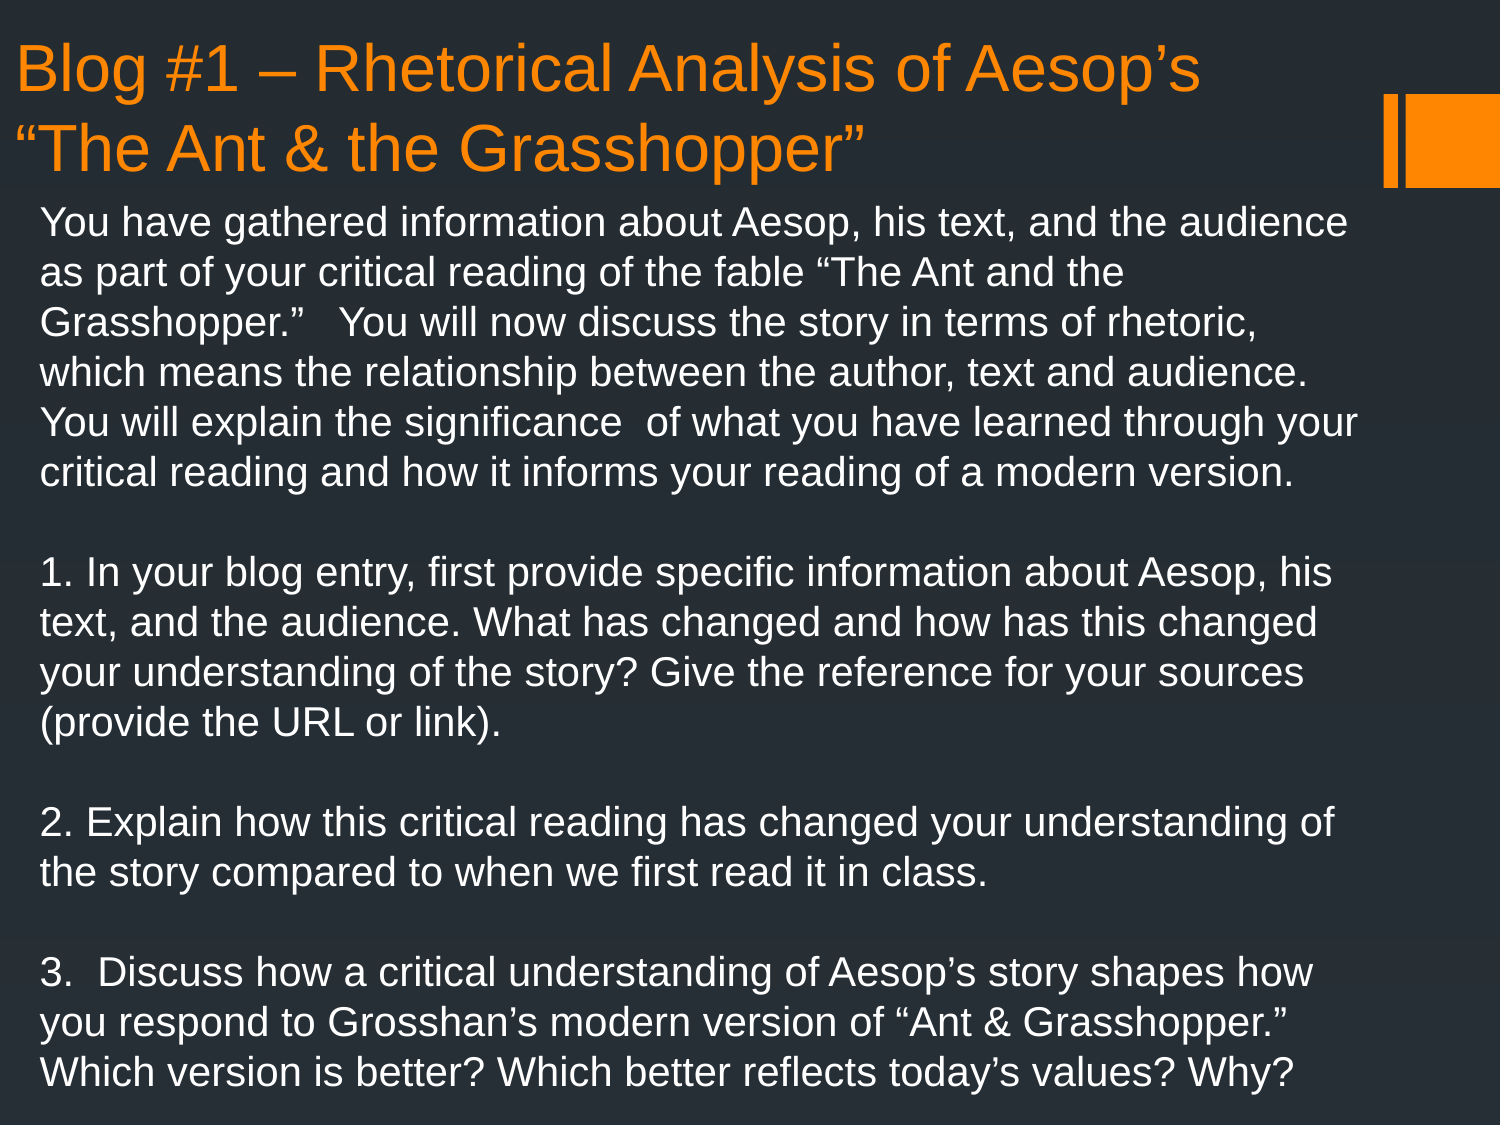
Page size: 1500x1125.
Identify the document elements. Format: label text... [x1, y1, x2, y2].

title Blog #1 – Rhetorical Analysis of Aesop’s “The Ant & the Grasshopper” [0, 0, 1338, 193]
text_box You have gathered information about Aesop, his text, and the audience as part of your critical reading of the fable “The Ant and the Grasshopper.” You will now discuss the story in terms of rhetoric, which means the relationship between the author, text and audience. You will explain the significance of what you have learned through your critical reading and how it informs your reading of a modern version. 1. In your blog entry, first provide specific information about Aesop, his text, and the audience. What has changed and how has this changed your understanding of the story? Give the reference for your sources (provide the URL or link). 2. Explain how this critical reading has changed your understanding of the story compared to when we first read it in class. 3. Discuss how a critical understanding of Aesop’s story shapes how you respond to Grosshan’s modern version of “Ant & Grasshopper.” Which version is better? Which better reflects today’s values? Why? [24, 187, 1388, 1103]
